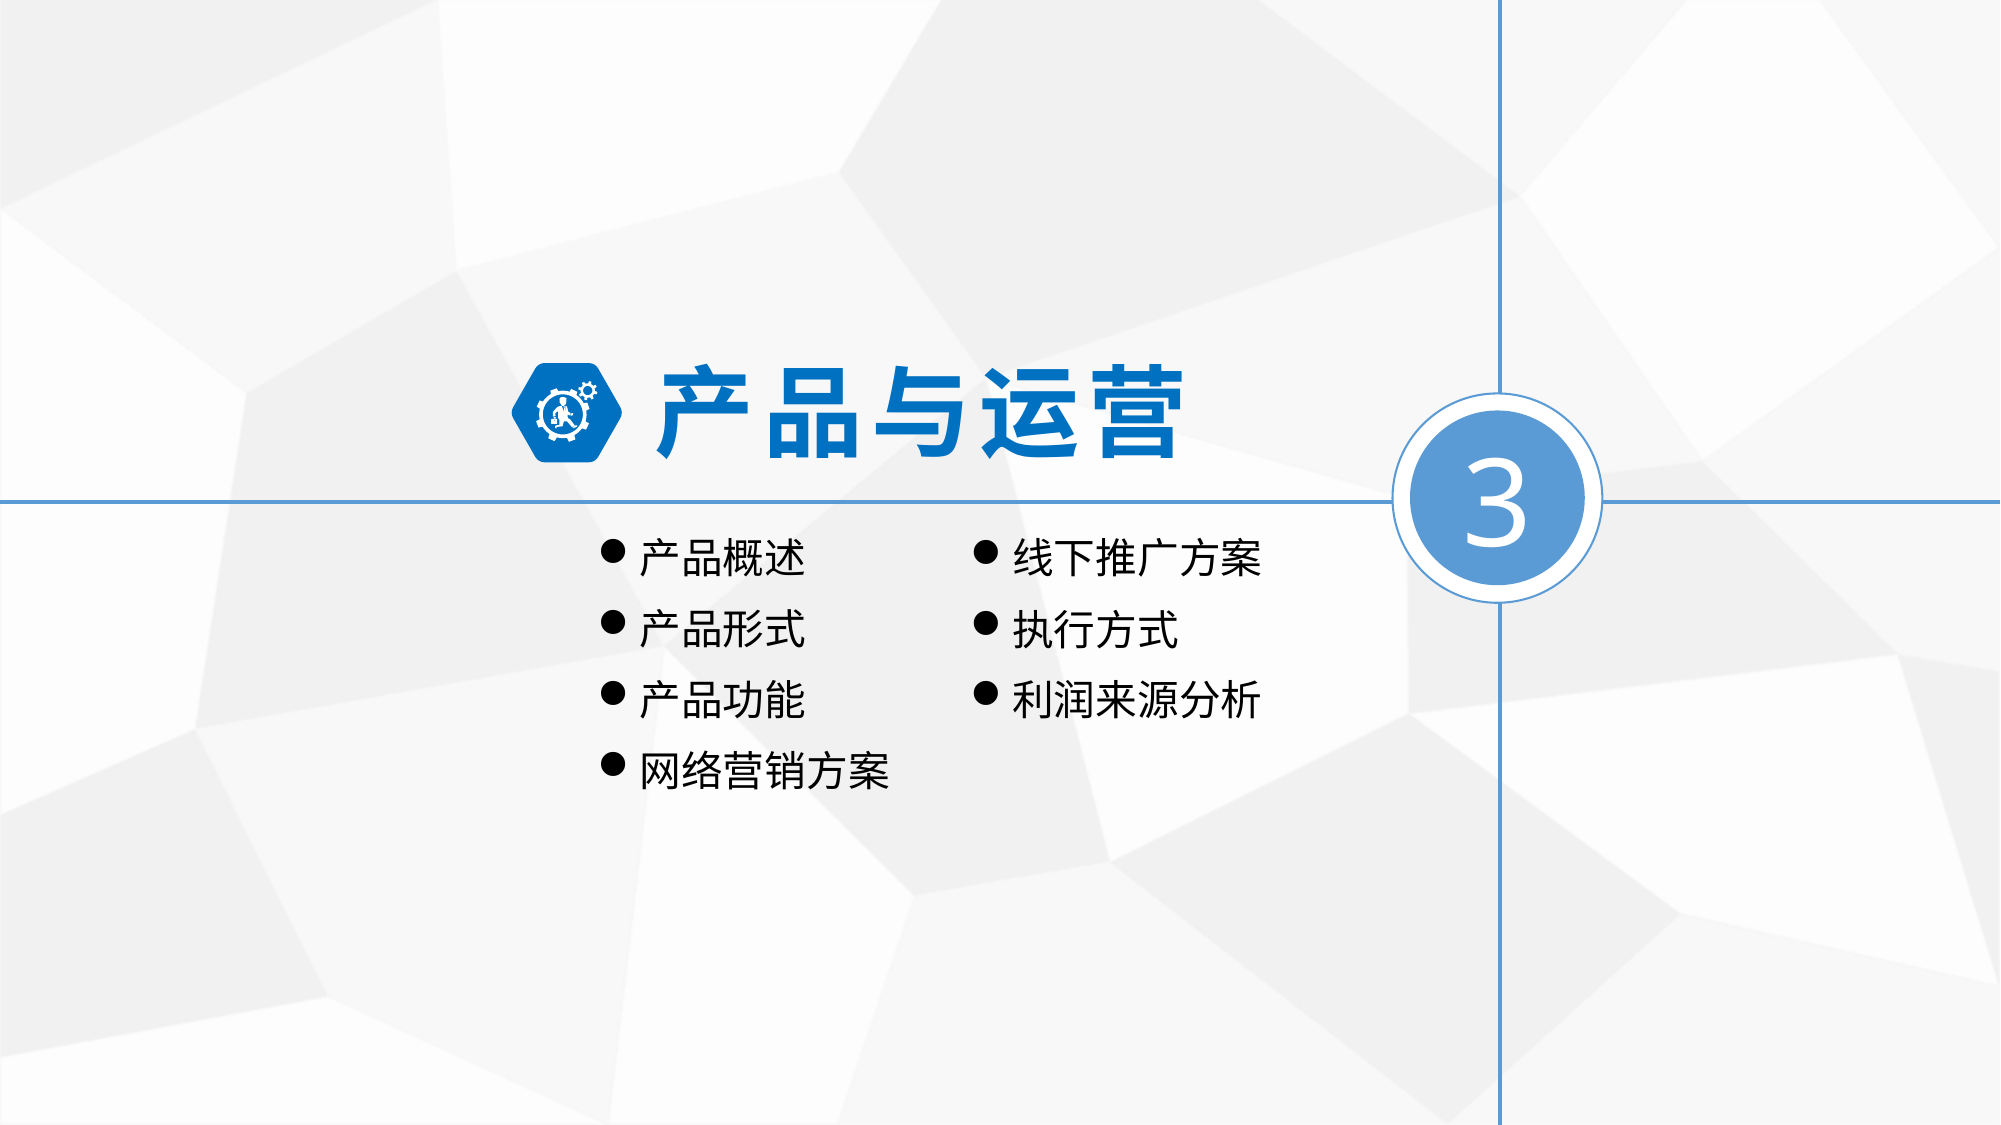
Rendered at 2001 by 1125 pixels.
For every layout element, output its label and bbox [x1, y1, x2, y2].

text_box [511, 363, 622, 463]
picture [1501, 0, 2000, 501]
picture [1501, 503, 2000, 1125]
picture [0, 503, 1499, 1125]
picture [0, 0, 1499, 501]
